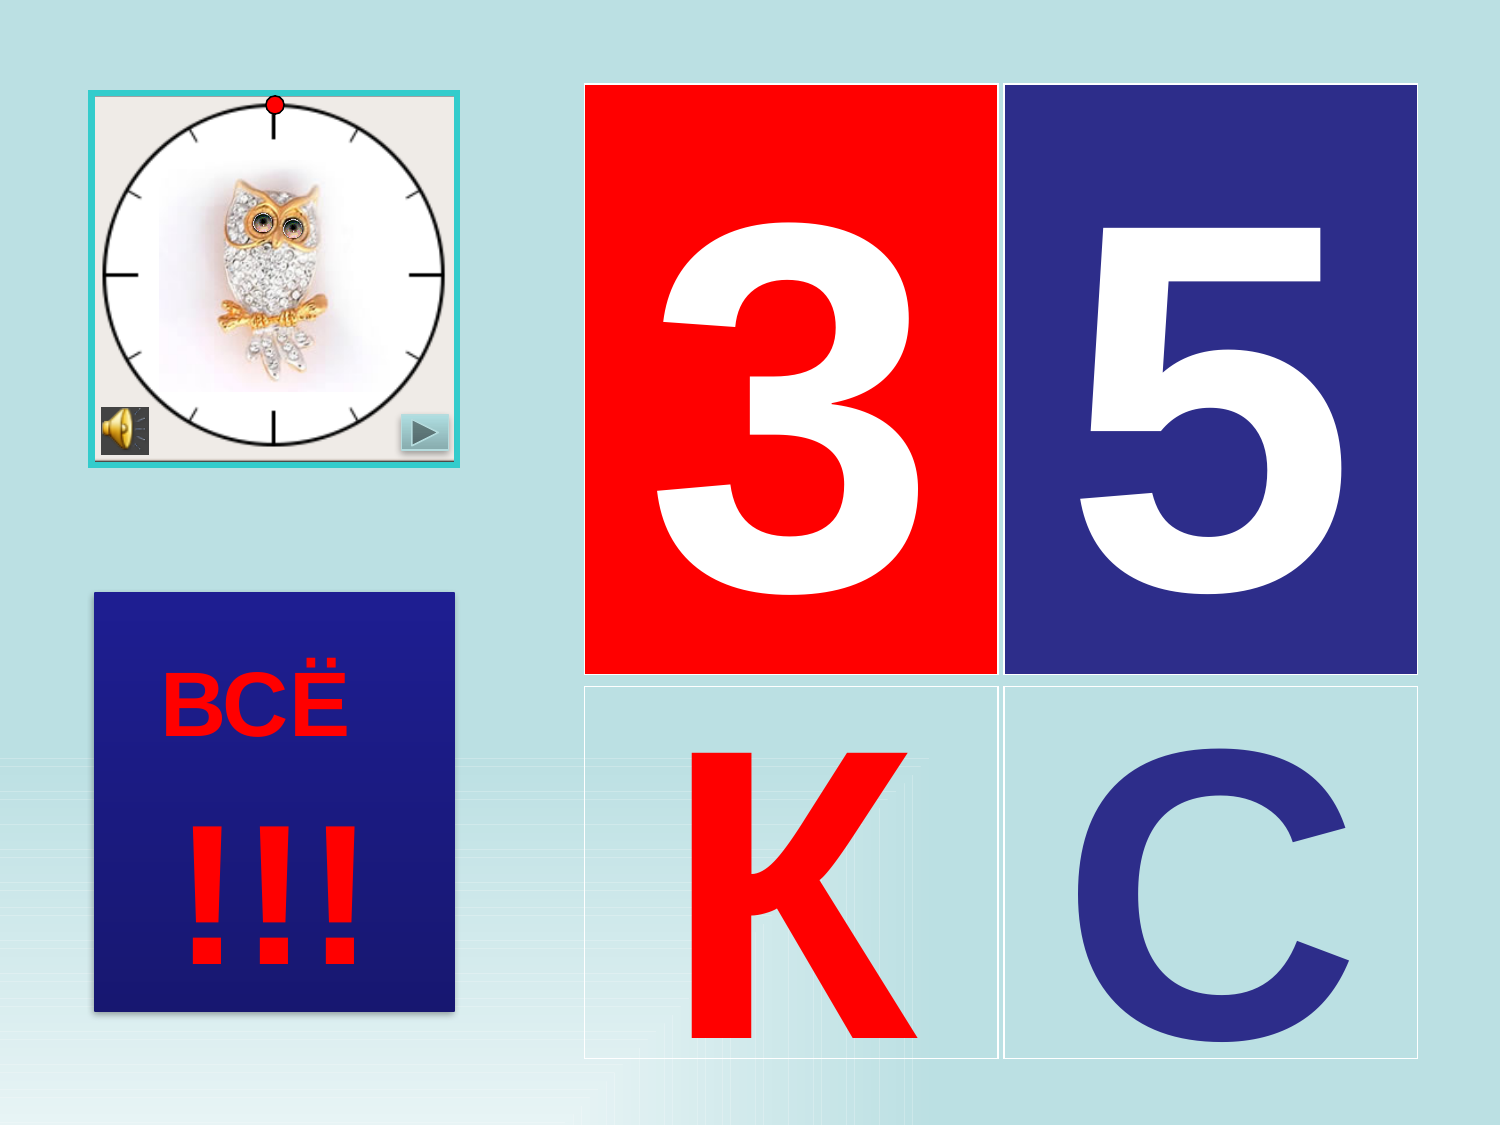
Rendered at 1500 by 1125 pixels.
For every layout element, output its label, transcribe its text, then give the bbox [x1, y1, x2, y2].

text_box 3 [584, 84, 999, 675]
text_box С [1004, 686, 1418, 1059]
text_box К [584, 686, 998, 1059]
text_box 5 [1004, 84, 1418, 675]
text_box ВСЁ !!! [94, 592, 455, 1012]
picture [95, 96, 454, 462]
